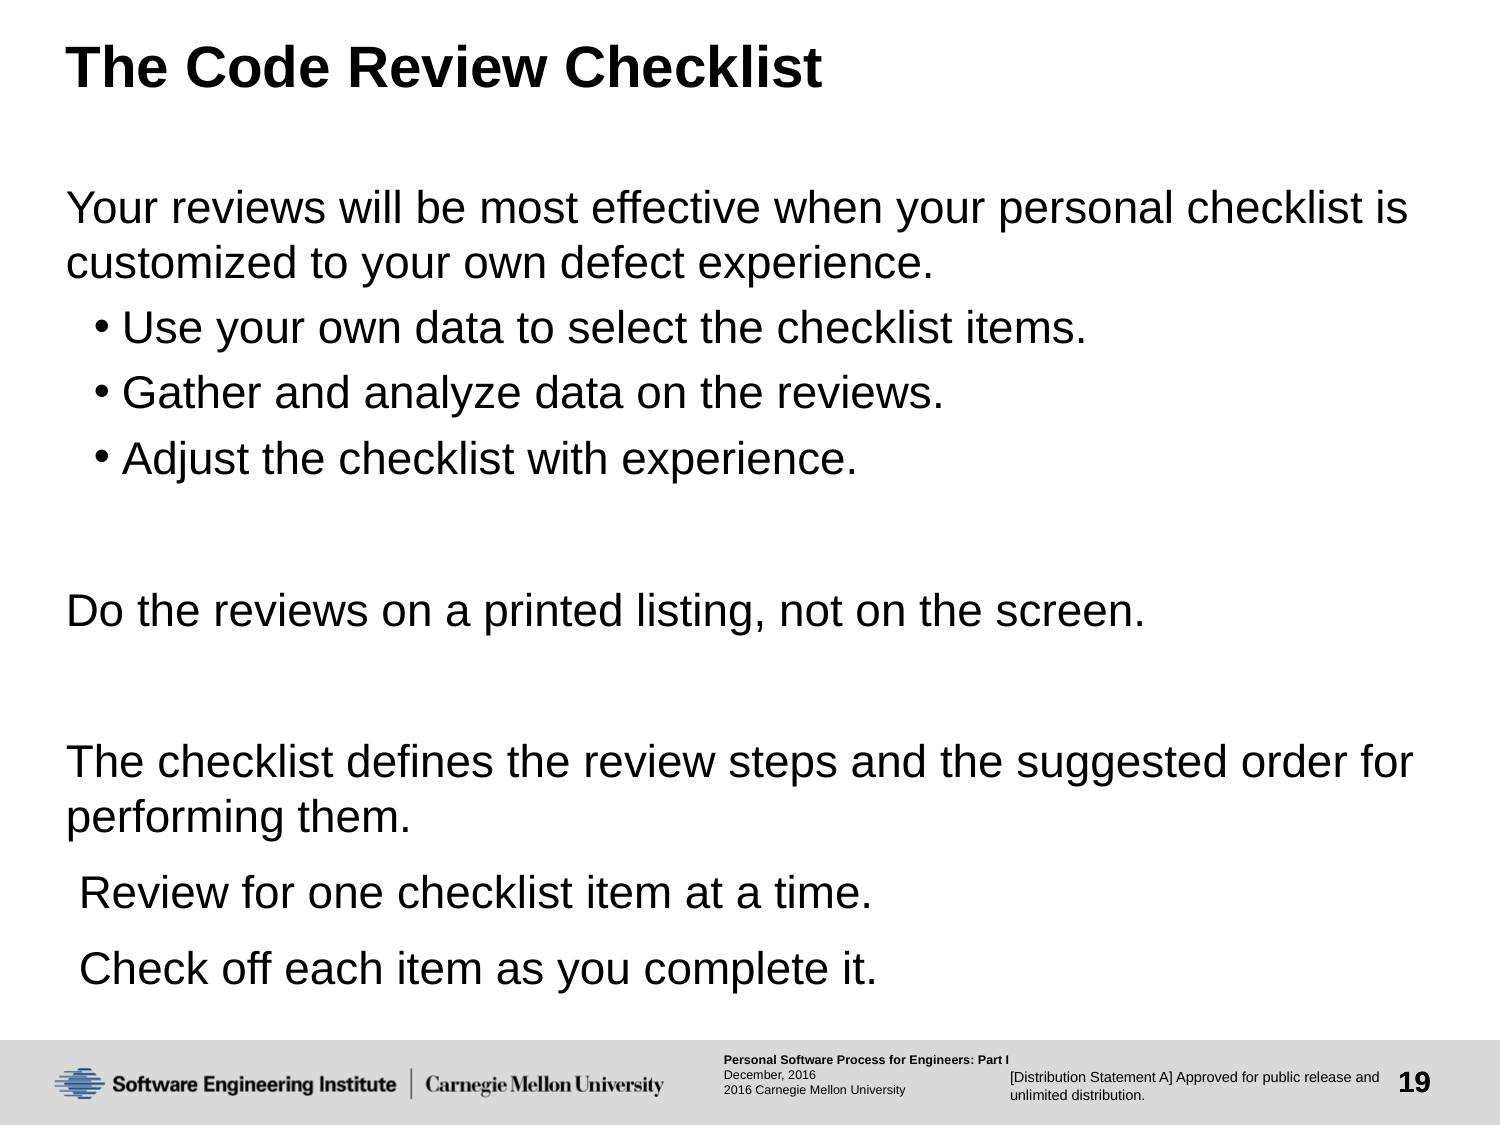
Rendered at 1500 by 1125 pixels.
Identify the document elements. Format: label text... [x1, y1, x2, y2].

list Your reviews will be most effective when your personal checklist is customized to your own defect experience. Use your own data to select the checklist items. Gather and analyze data on the reviews. Adjust the checklist with experience. Do the reviews on a printed listing, not on the screen. The checklist defines the review steps and the suggested order for performing them. Review for one checklist item at a time. Check off each item as you complete it. [65, 177, 1431, 1000]
picture [46, 1061, 673, 1104]
title The Code Review Checklist [65, 37, 1313, 148]
